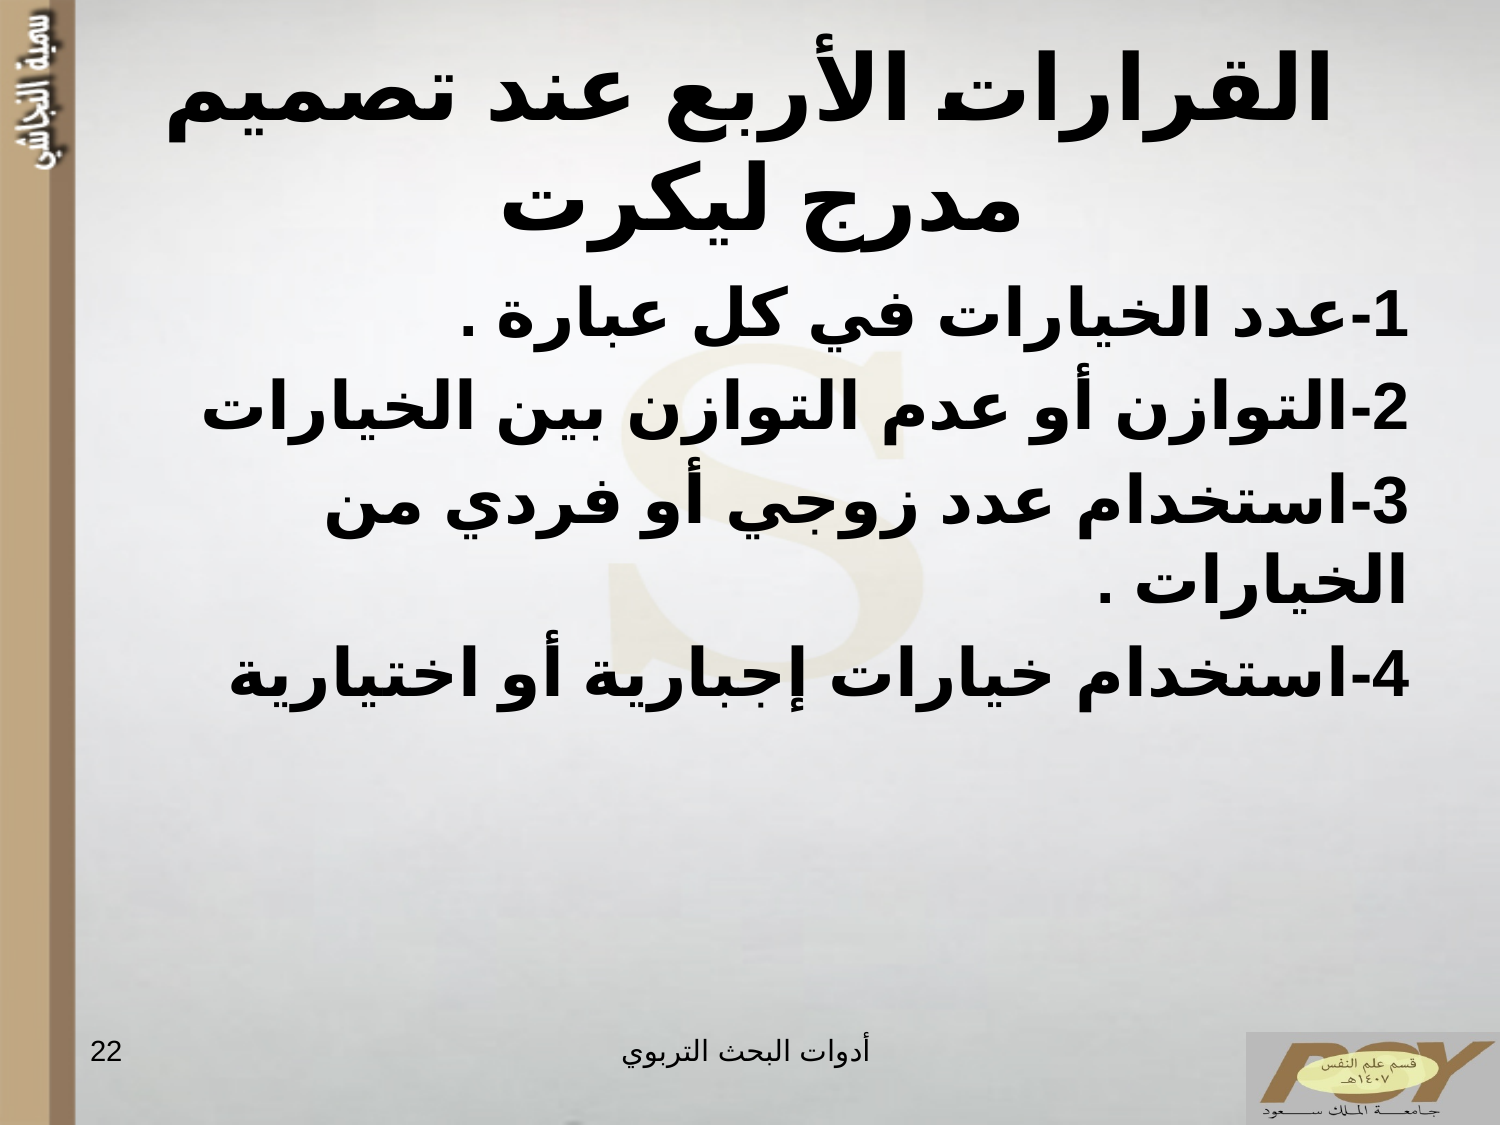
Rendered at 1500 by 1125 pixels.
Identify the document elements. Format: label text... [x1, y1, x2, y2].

list 1-عدد الخيارات في كل عبارة . 2-التوازن أو عدم التوازن بين الخيارات 3-استخدام عدد زوجي أو فردي من الخيارات . 4-استخدام خيارات إجبارية أو اختيارية [75, 262, 1425, 1005]
title القرارات الأربع عند تصميم مدرج ليكرت [75, 45, 1425, 233]
picture [0, 0, 1500, 1125]
footer أدوات البحث التربوي [512, 1024, 988, 1103]
slide_number 22 [75, 1024, 425, 1103]
